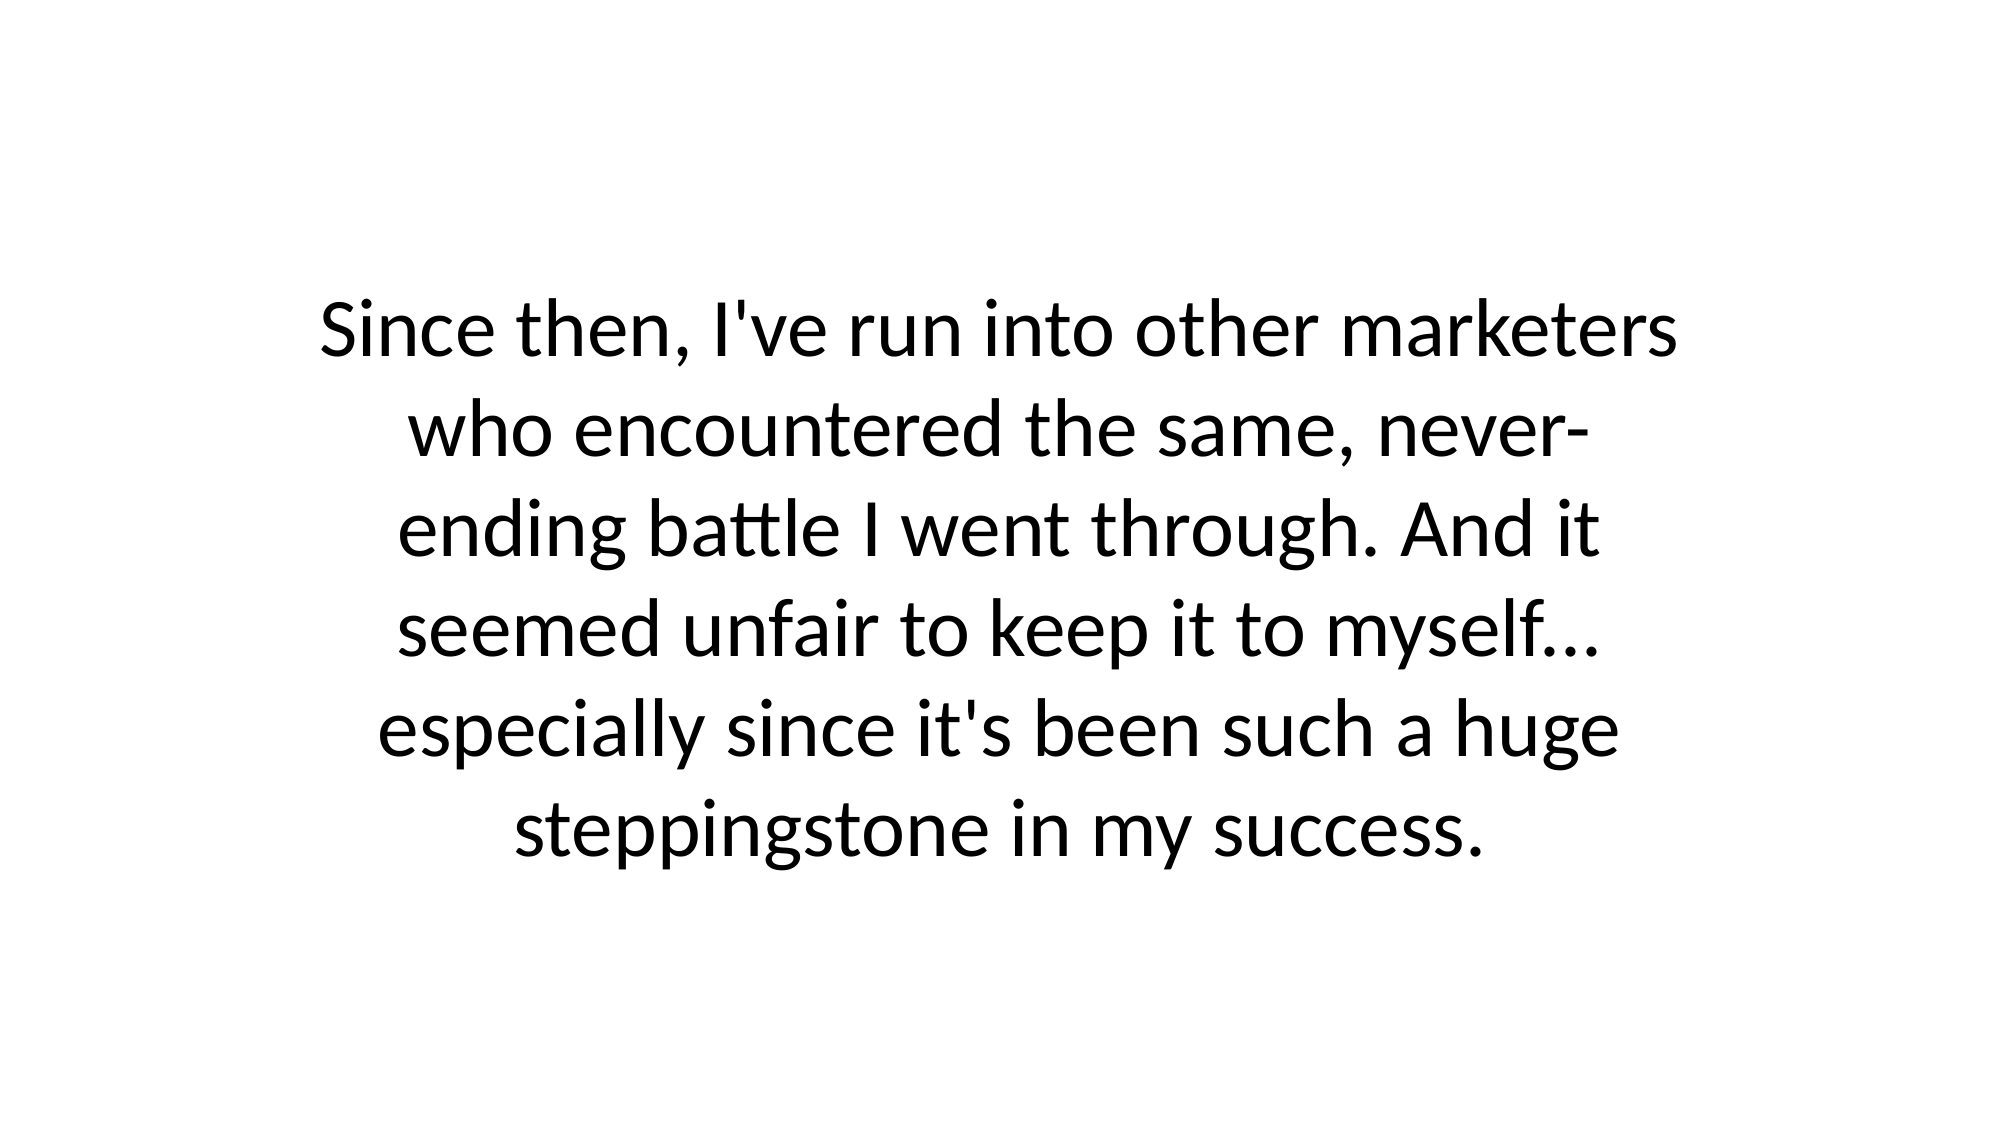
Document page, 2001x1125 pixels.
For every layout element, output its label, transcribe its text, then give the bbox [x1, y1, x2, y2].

text_box Since then, I've run into other marketers who encountered the same, never-ending battle I went through. And it seemed unfair to keep it to myself... especially since it's been such a huge steppingstone in my success. [294, 266, 1706, 881]
